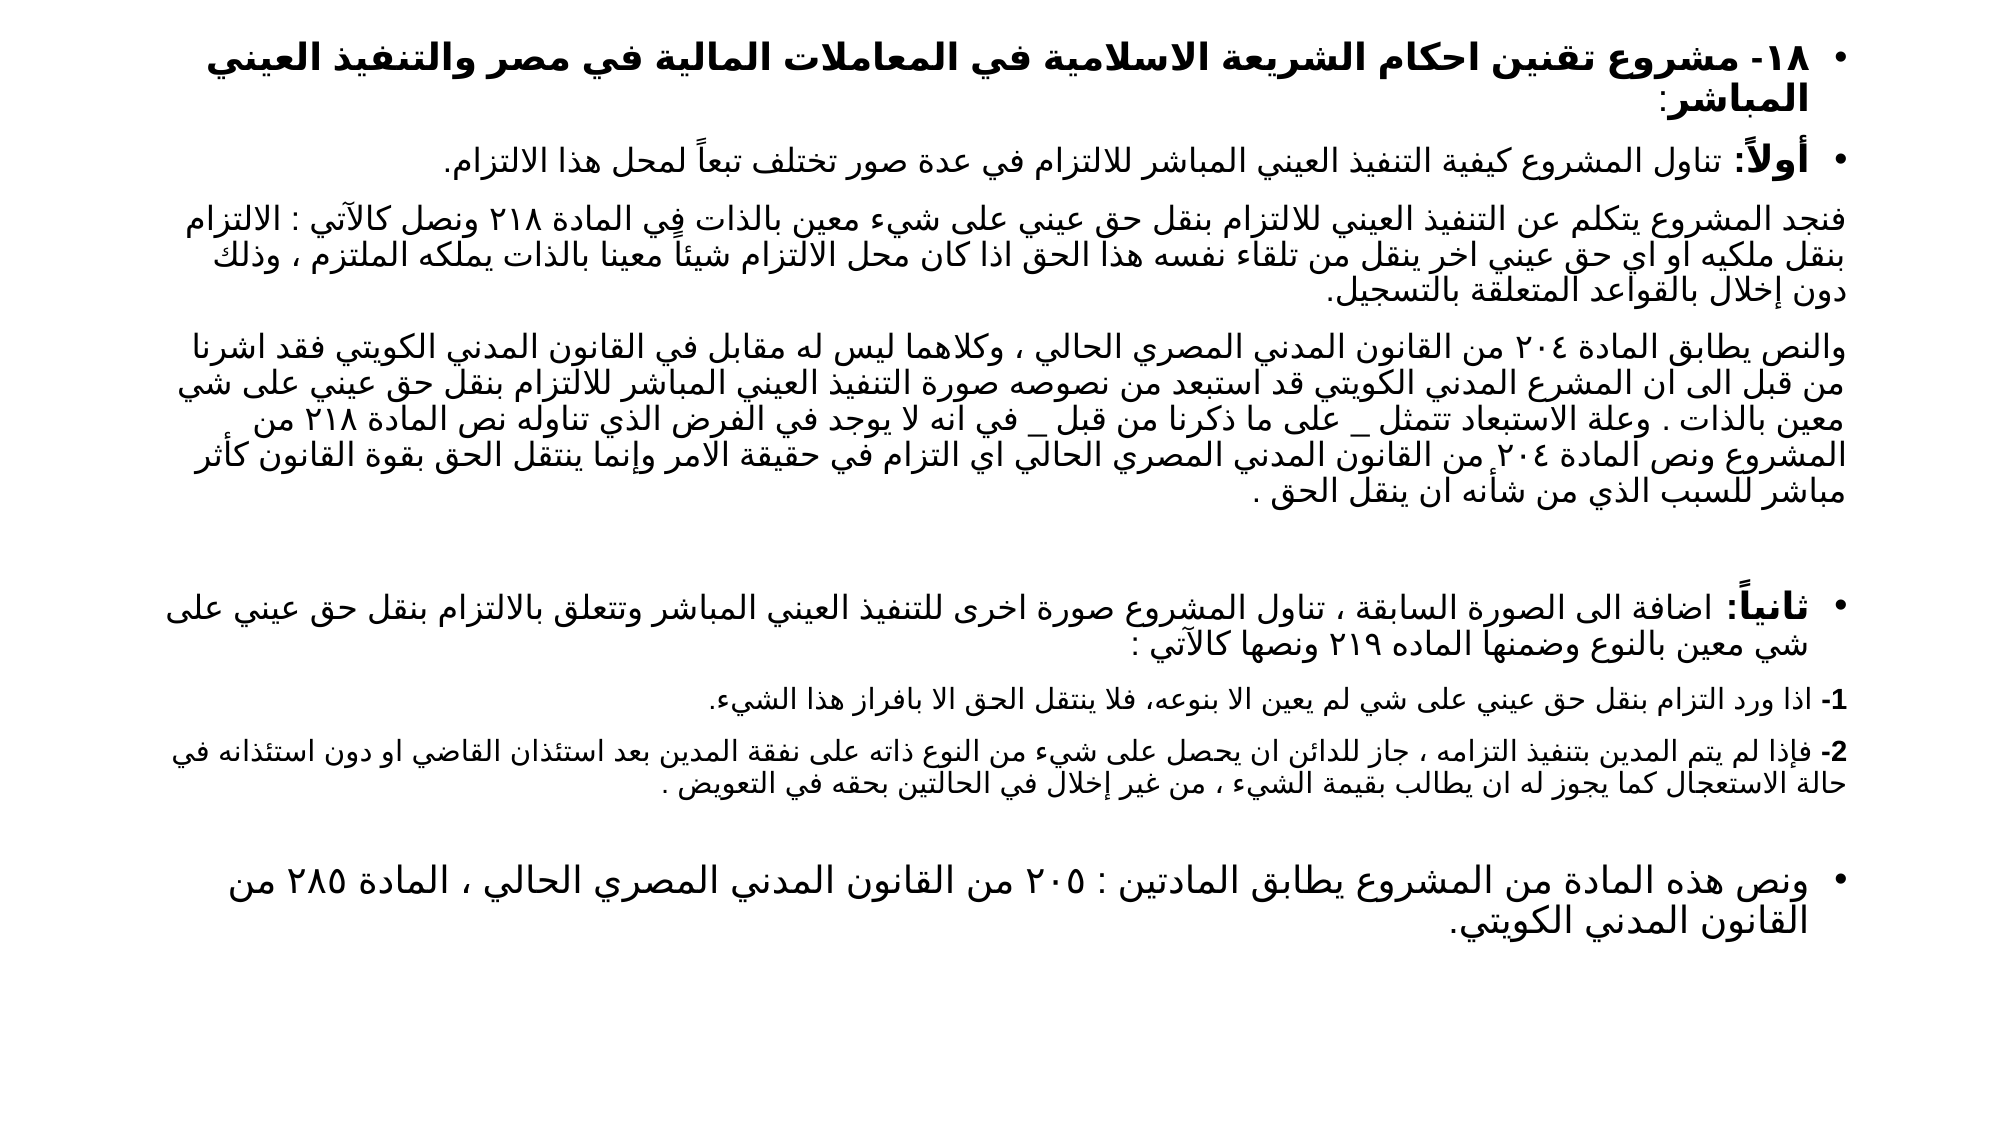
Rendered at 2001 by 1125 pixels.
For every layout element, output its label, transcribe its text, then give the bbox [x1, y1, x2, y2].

list ١٨- مشروع تقنين احكام الشريعة الاسلامية في المعاملات المالية في مصر والتنفيذ العيني المباشر: أولاً: تناول المشروع كيفية التنفيذ العيني المباشر للالتزام في عدة صور تختلف تبعاً لمحل هذا الالتزام. فنجد المشروع يتكلم عن التنفيذ العيني للالتزام بنقل حق عيني على شيء معين بالذات في المادة ٢١٨ ونصل كالآتي : الالتزام بنقل ملكيه او اي حق عيني اخر ينقل من تلقاء نفسه هذا الحق اذا كان محل الالتزام شيئاً معينا بالذات يملكه الملتزم ، وذلك دون إخلال بالقواعد المتعلقة بالتسجيل. والنص يطابق المادة ٢٠٤ من القانون المدني المصري الحالي ، وكلاهما ليس له مقابل في القانون المدني الكويتي فقد اشرنا من قبل الى ان المشرع المدني الكويتي قد استبعد من نصوصه صورة التنفيذ العيني المباشر للالتزام بنقل حق عيني على شي معين بالذات . وعلة الاستبعاد تتمثل _ على ما ذكرنا من قبل _ في انه لا يوجد في الفرض الذي تناوله نص المادة ٢١٨ من المشروع ونص المادة ٢٠٤ من القانون المدني المصري الحالي اي التزام في حقيقة الامر وإنما ينتقل الحق بقوة القانون كأثر مباشر للسبب الذي من شأنه ان ينقل الحق . ثانياً: اضافة الى الصورة السابقة ، تناول المشروع صورة اخرى للتنفيذ العيني المباشر وتتعلق بالالتزام بنقل حق عيني على شي معين بالنوع وضمنها الماده ٢١٩ ونصها كالآتي : 1- اذا ورد التزام بنقل حق عيني على شي لم يعين الا بنوعه، فلا ينتقل الحق الا بافراز هذا الشيء. 2- فإذا لم يتم المدين بتنفيذ التزامه ، جاز للدائن ان يحصل على شيء من النوع ذاته على نفقة المدين بعد استئذان القاضي او دون استئذانه في حالة الاستعجال كما يجوز له ان يطالب بقيمة الشيء ، من غير إخلال في الحالتين بحقه في التعويض . ونص هذه المادة من المشروع يطابق المادتين : ٢٠٥ من القانون المدني المصري الحالي ، المادة ٢٨٥ من القانون المدني الكويتي. [137, 31, 1863, 1014]
